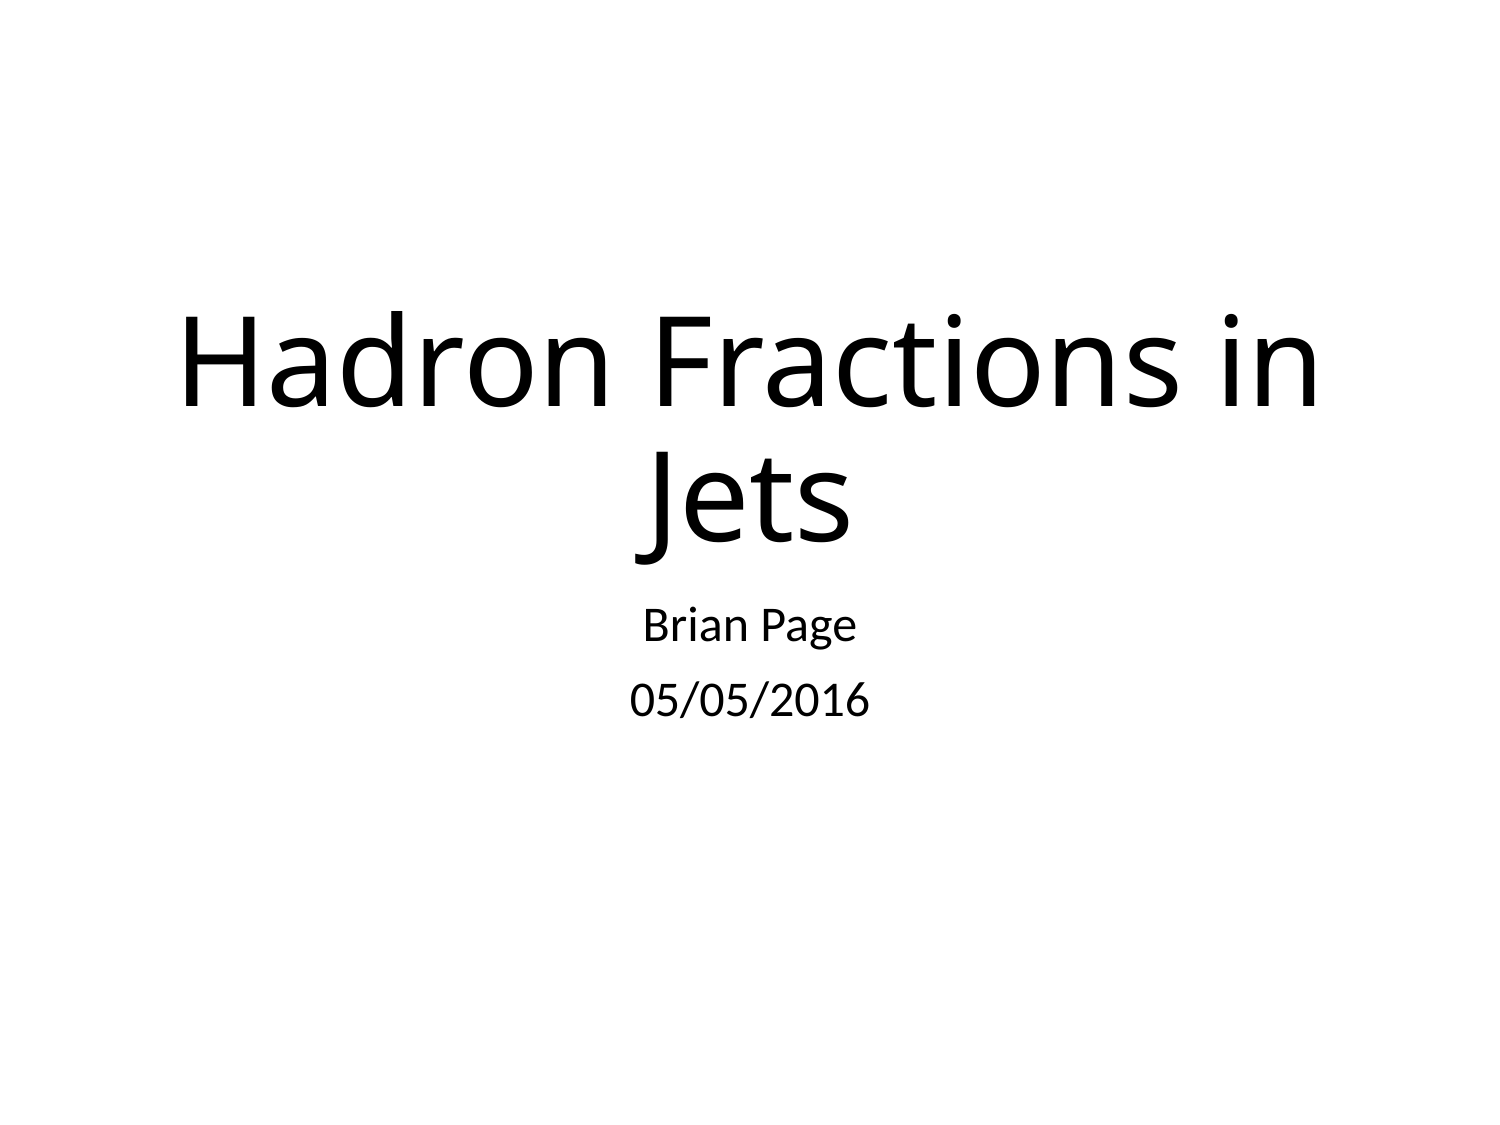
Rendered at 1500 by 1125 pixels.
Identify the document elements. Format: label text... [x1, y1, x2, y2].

title Hadron Fractions in Jets [112, 184, 1388, 576]
subtitle Brian Page 05/05/2016 [187, 590, 1313, 863]
